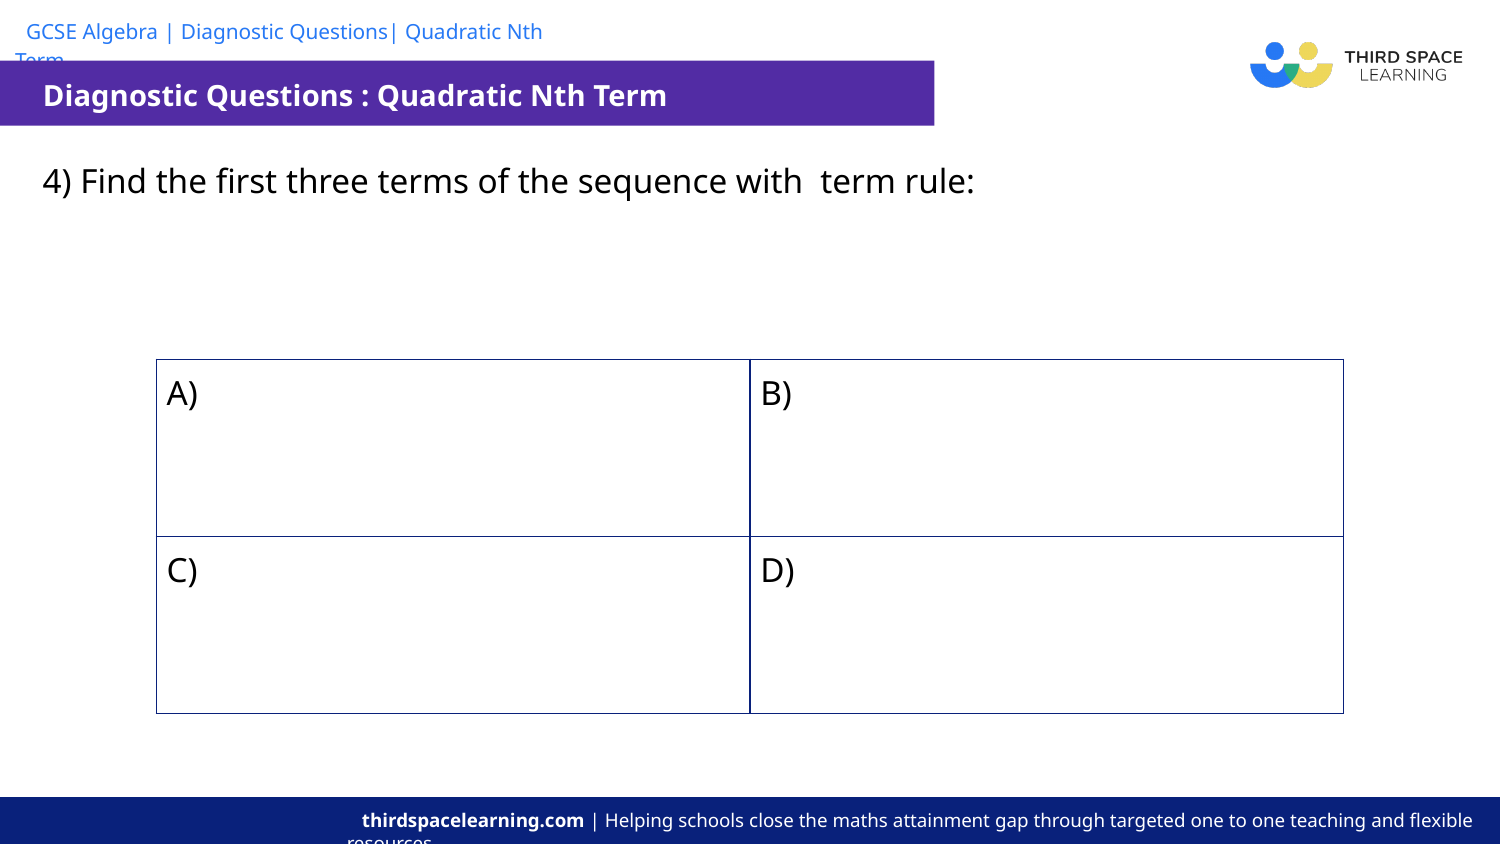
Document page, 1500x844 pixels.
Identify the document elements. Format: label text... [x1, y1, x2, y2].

picture [1250, 33, 1465, 99]
text_box Diagnostic Questions : Quadratic Nth Term [27, 61, 778, 127]
